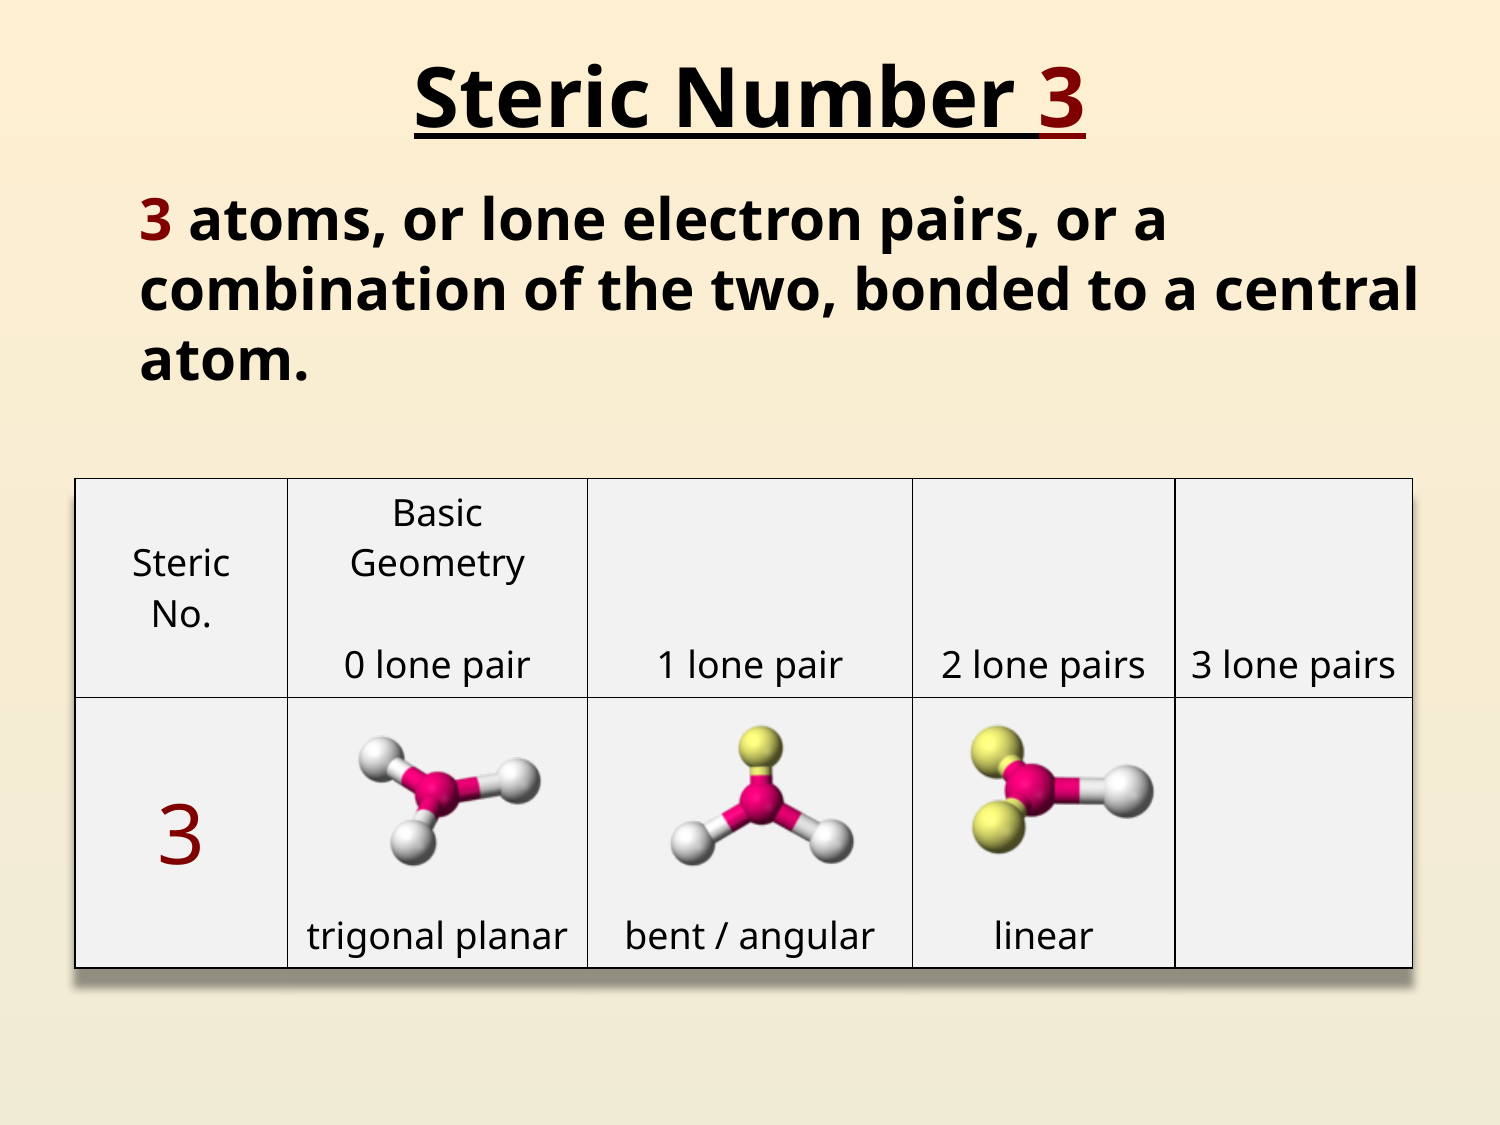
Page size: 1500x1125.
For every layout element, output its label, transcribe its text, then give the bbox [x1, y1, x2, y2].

table_header 3 lone pairs [1176, 479, 1412, 697]
picture [662, 716, 863, 876]
text_box 3 atoms, or lone electron pairs, or a combination of the two, bonded to a central atom. [125, 174, 1438, 400]
table_cell bent / angular [588, 698, 912, 967]
table_header Basic Geometry 0 lone pair [288, 479, 587, 697]
picture [349, 727, 551, 876]
table_header 1 lone pair [588, 479, 912, 697]
table_cell [1176, 698, 1412, 967]
picture [962, 716, 1163, 863]
table_header 2 lone pairs [913, 479, 1174, 697]
table_header Steric No. [76, 479, 287, 697]
table_cell trigonal planar [288, 698, 587, 967]
title Steric Number 3 [112, 0, 1388, 188]
table_cell 3 [76, 698, 287, 967]
table_cell linear [913, 698, 1174, 967]
